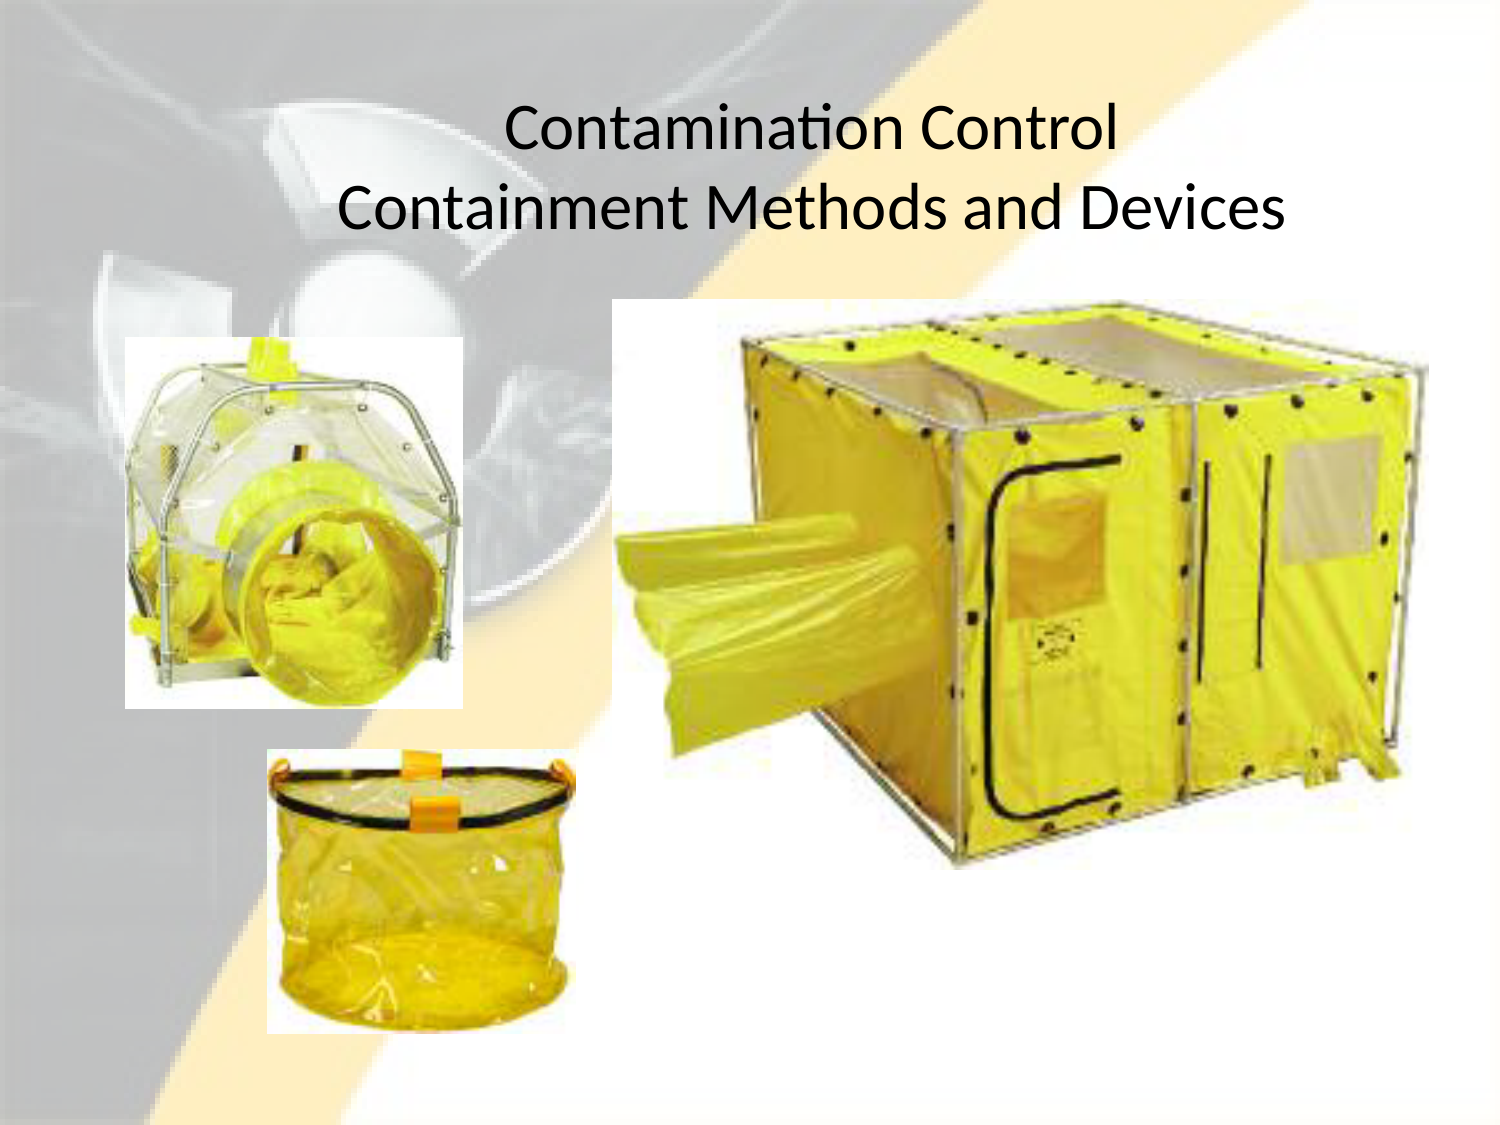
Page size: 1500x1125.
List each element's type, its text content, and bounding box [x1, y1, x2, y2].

title Contamination Control Containment Methods and Devices [200, 75, 1425, 250]
picture [124, 337, 463, 710]
picture [612, 299, 1430, 871]
picture [267, 749, 576, 1034]
